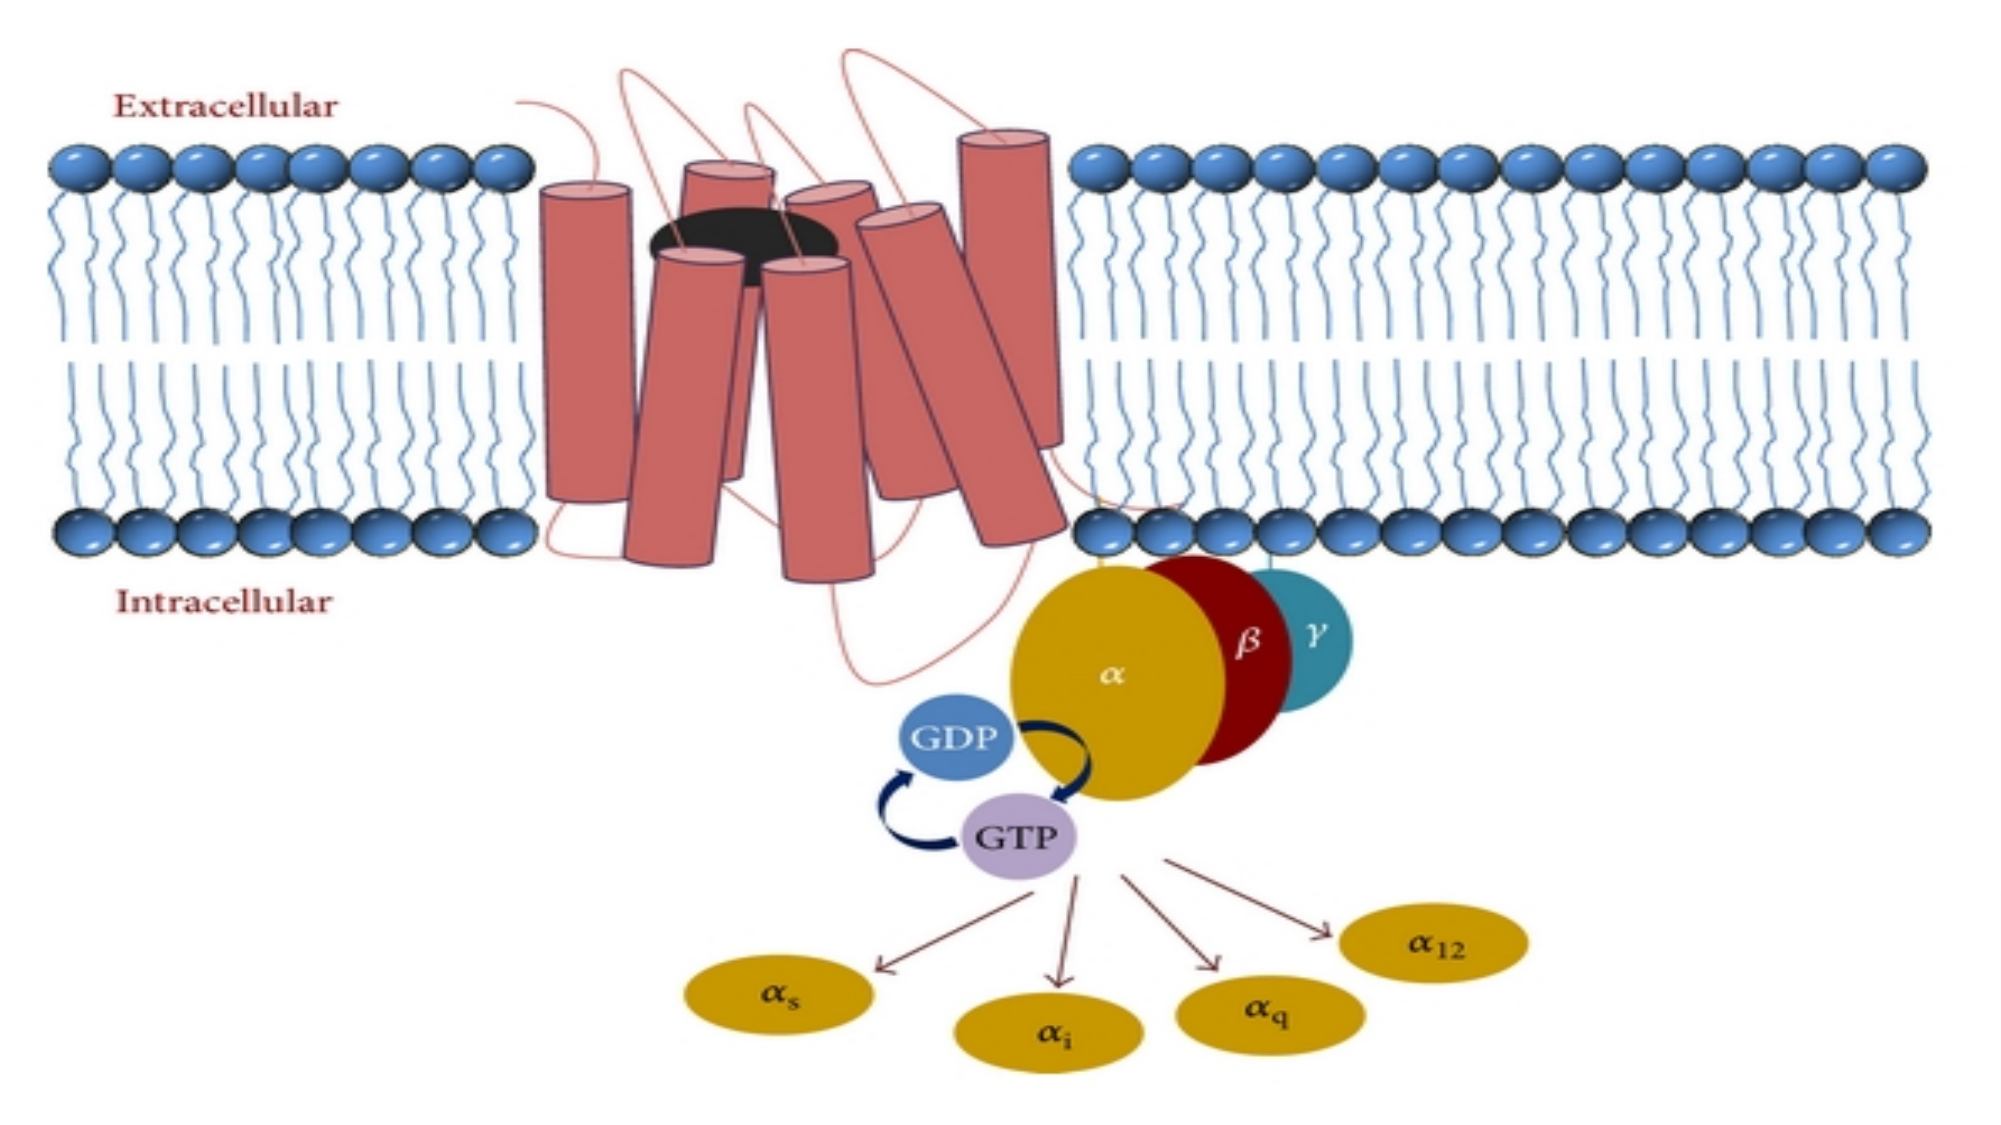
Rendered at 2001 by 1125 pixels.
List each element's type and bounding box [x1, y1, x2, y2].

list [0, 0, 2000, 1125]
